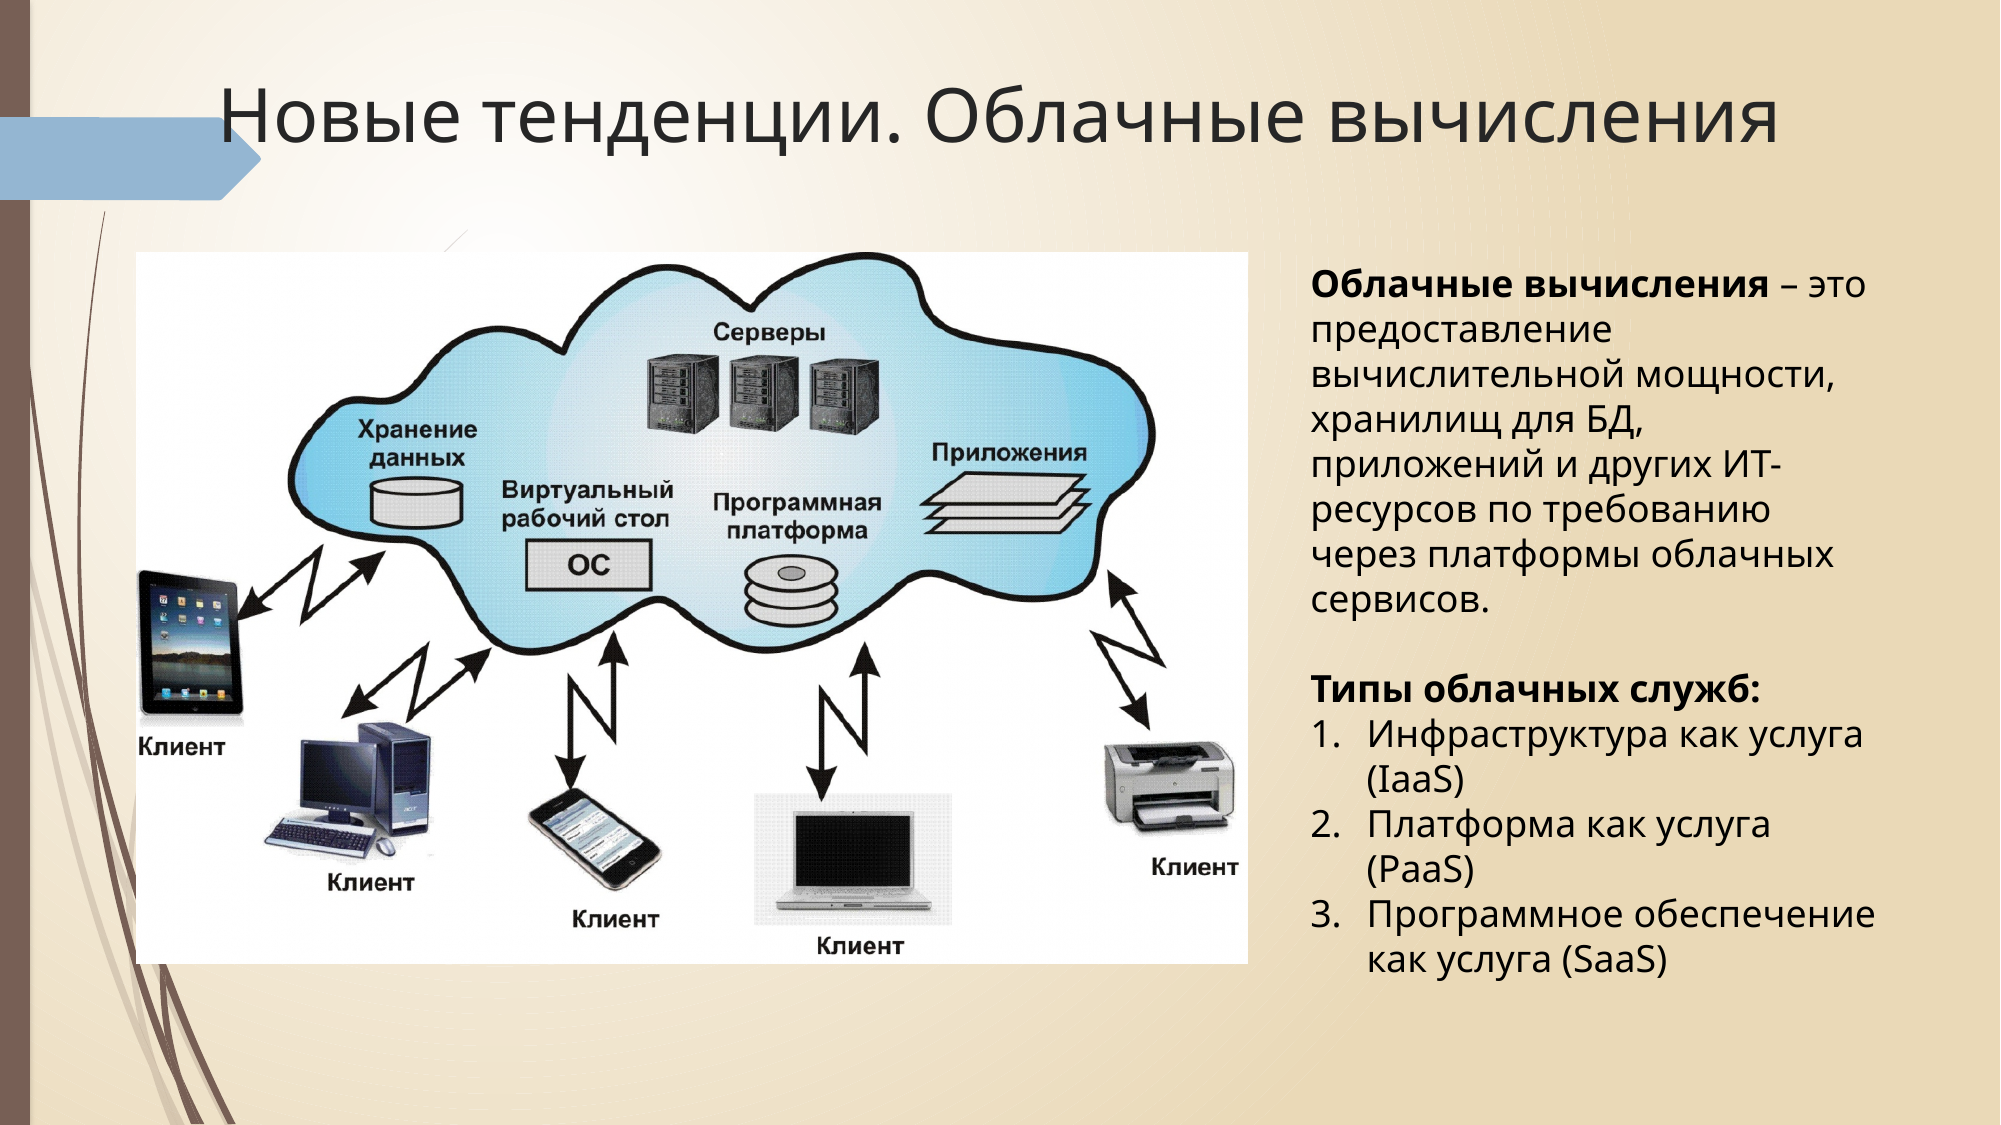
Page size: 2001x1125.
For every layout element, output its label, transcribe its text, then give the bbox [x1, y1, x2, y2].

title Новые тенденции. Облачные вычисления [187, 60, 1813, 168]
text_box Облачные вычисления – это предоставление вычислительной мощности, хранилищ для БД, приложений и других ИТ-ресурсов по требованию через платформы облачных сервисов. Типы облачных служб: Инфраструктура как услуга (IaaS) Платформа как услуга (PaaS) Программное обеспечение как услуга (SaaS) [1295, 252, 1903, 1033]
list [136, 252, 1248, 964]
